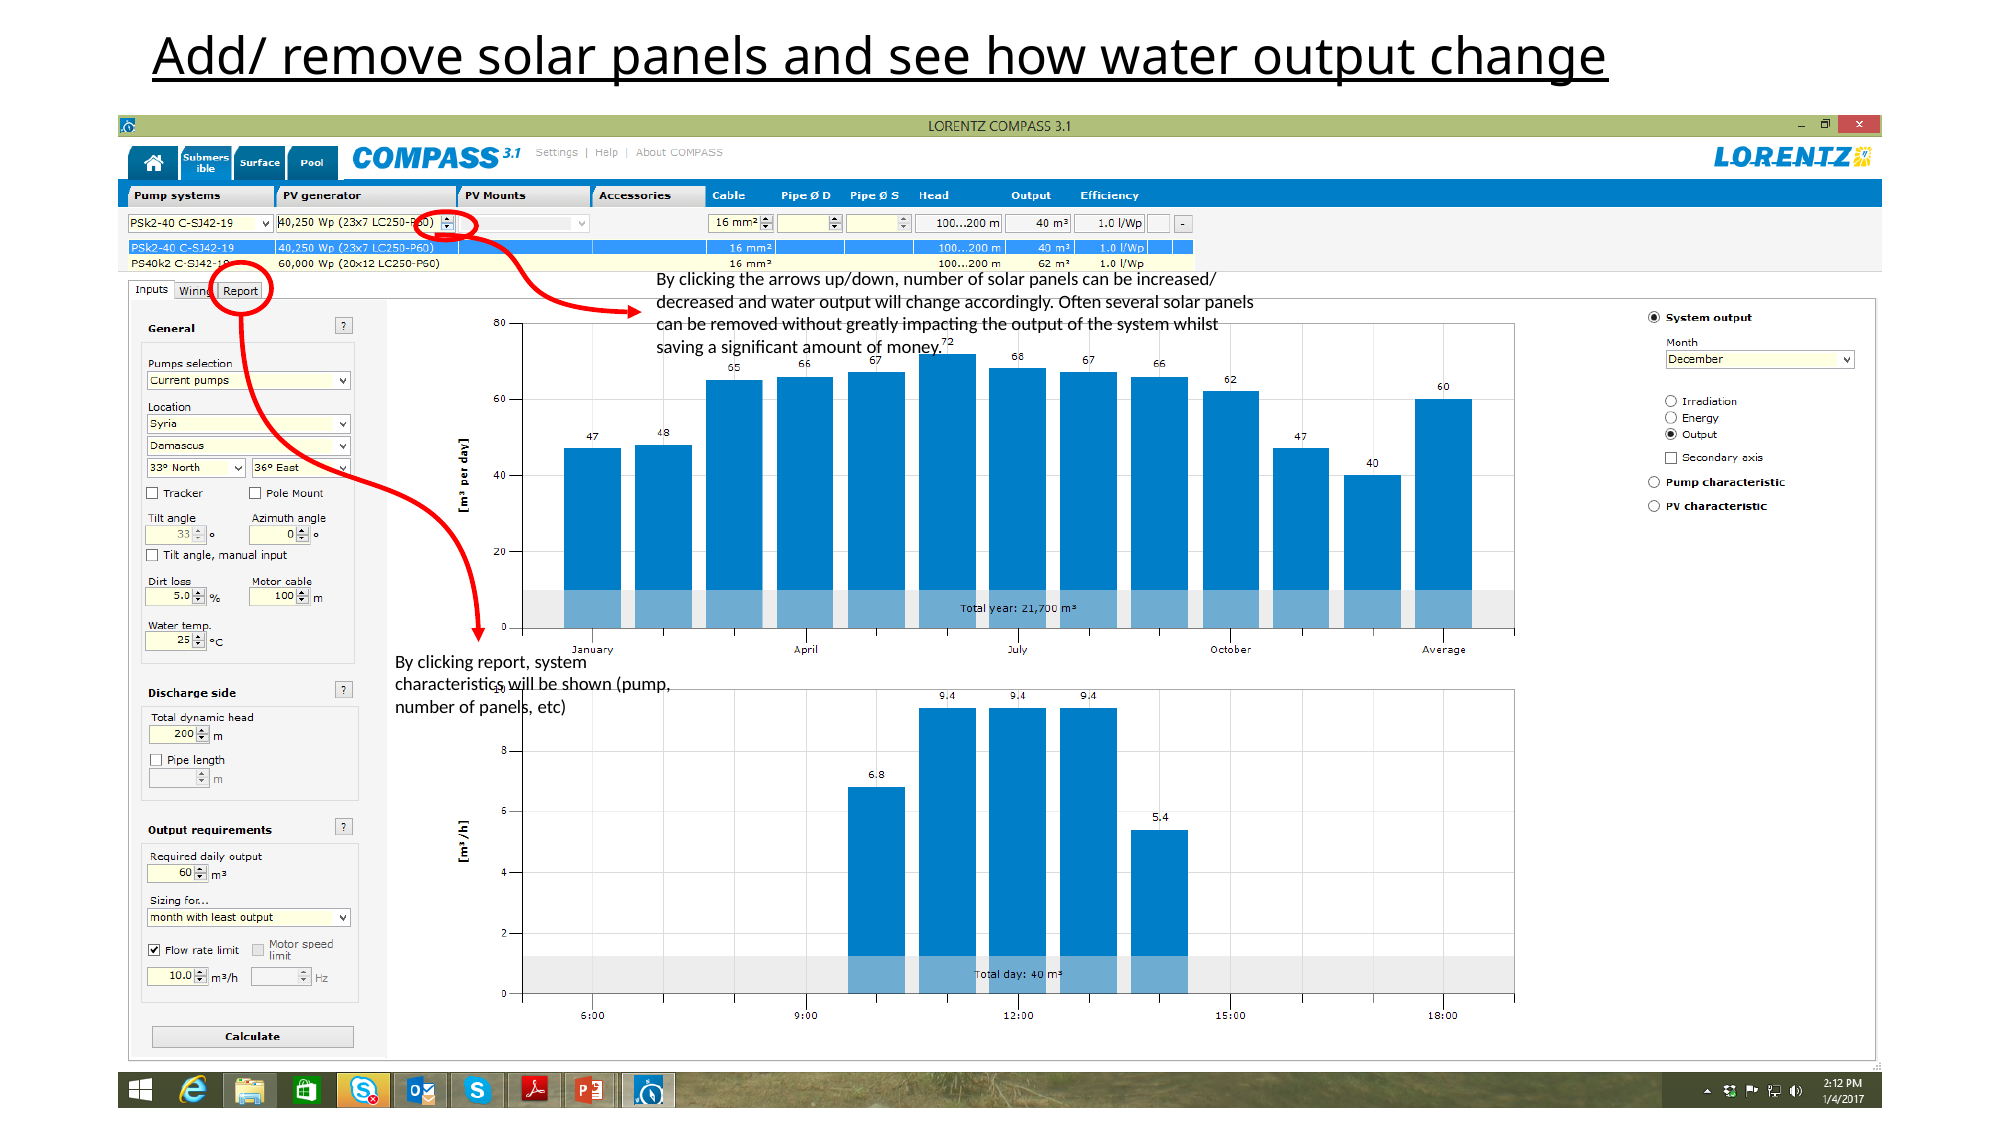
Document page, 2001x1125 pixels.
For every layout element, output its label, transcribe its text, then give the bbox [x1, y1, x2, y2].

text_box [196, 359, 524, 597]
title Add/ remove solar panels and see how water output change [137, 22, 1863, 94]
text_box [434, 234, 642, 313]
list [118, 115, 1882, 1108]
